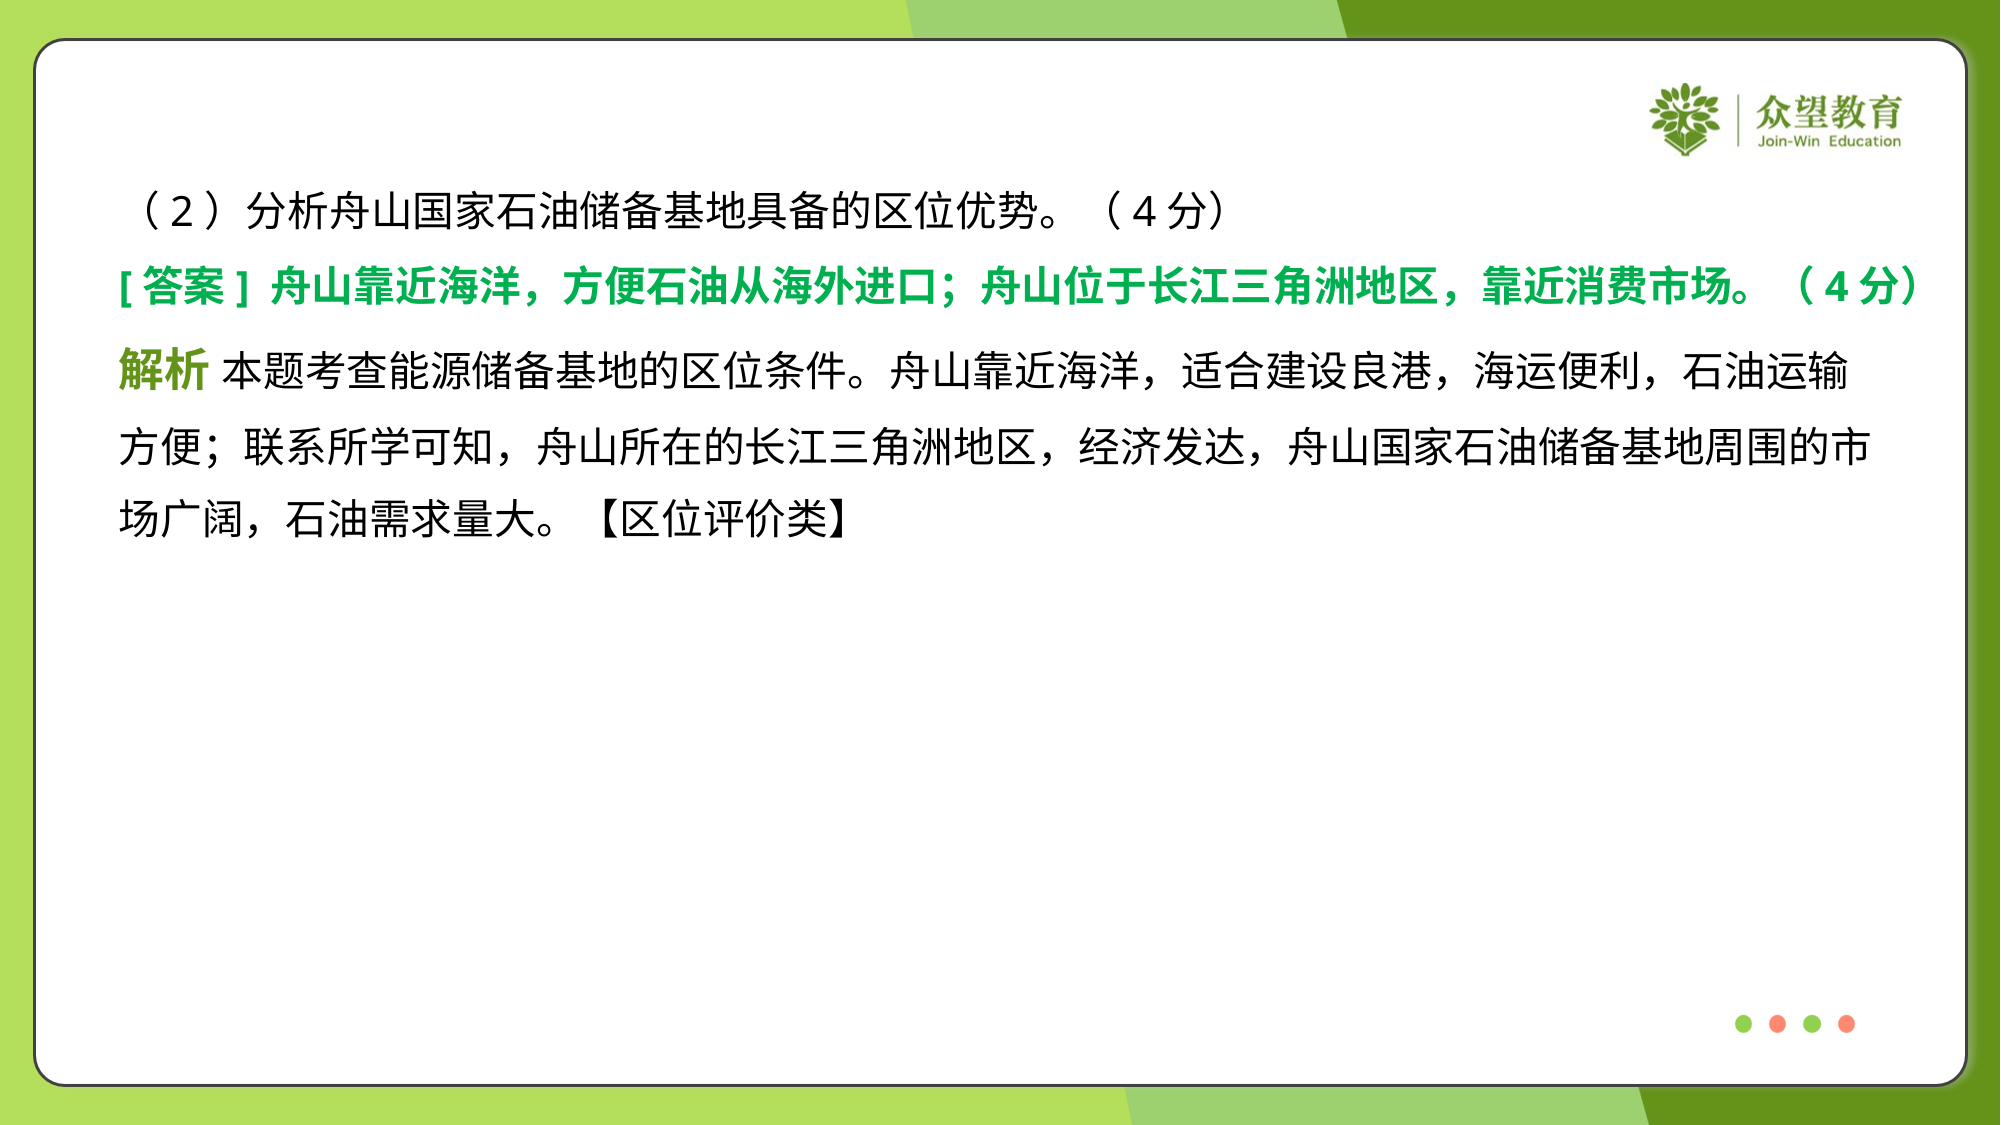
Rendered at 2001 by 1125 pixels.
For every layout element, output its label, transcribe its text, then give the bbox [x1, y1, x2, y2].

text_box [答案] 舟山靠近海洋，方便石油从海外进口；舟山位于长江三角洲地区，靠近消费市场。（4分） [118, 235, 1926, 302]
text_box 解析 本题考查能源储备基地的区位条件。舟山靠近海洋，适合建设良港，海运便利，石油运输 方便；联系所学可知，舟山所在的长江三角洲地区，经济发达，舟山国家石油储备基地周围的市 场广阔，石油需求量大。【区位评价类】 [118, 318, 1883, 536]
picture [0, 0, 2000, 1125]
text_box （2）分析舟山国家石油储备基地具备的区位优势。（4分） [118, 159, 1883, 227]
